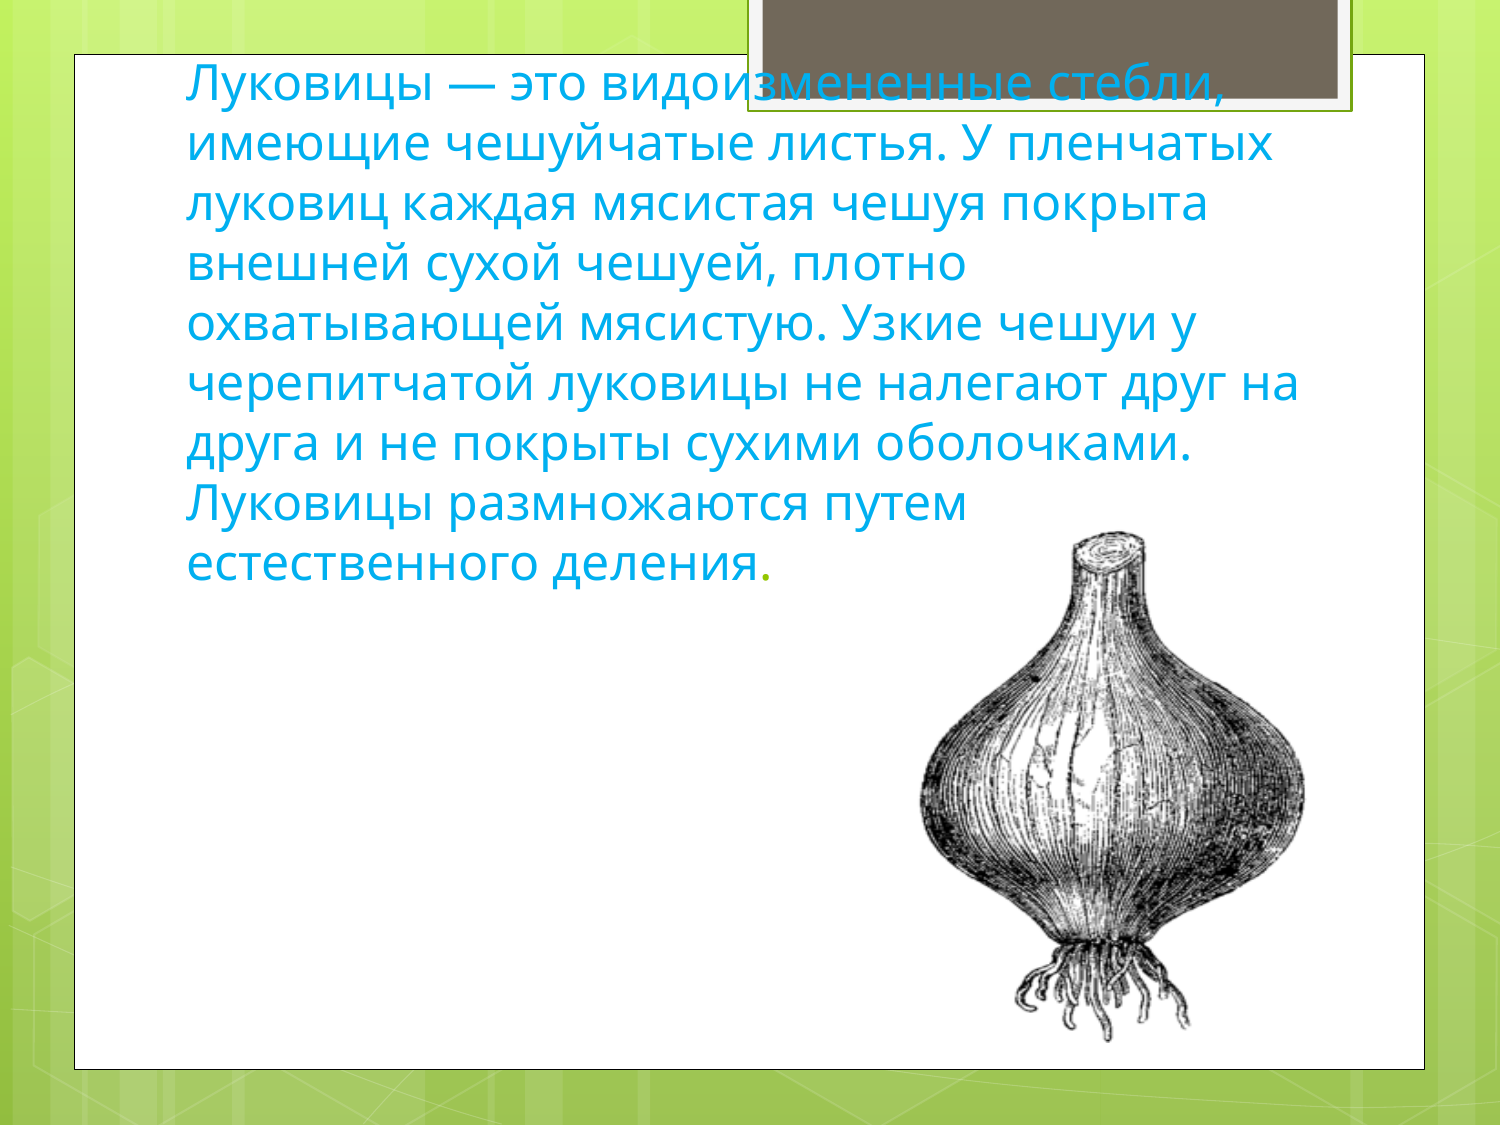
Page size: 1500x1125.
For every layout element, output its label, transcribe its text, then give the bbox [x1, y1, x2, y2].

title Луковицы — это видоизмененные стебли, имеющие чешуйчатые листья. У пленчатых луковиц каждая мясистая чешуя покрыта внешней сухой чешуей, плотно охватывающей мясистую. Узкие чешуи у черепитчатой луковицы не налегают друг на друга и не покрыты сухими оболочками. Луковицы размножаются путем естественного деления. [171, 168, 1324, 598]
picture [915, 526, 1316, 1043]
